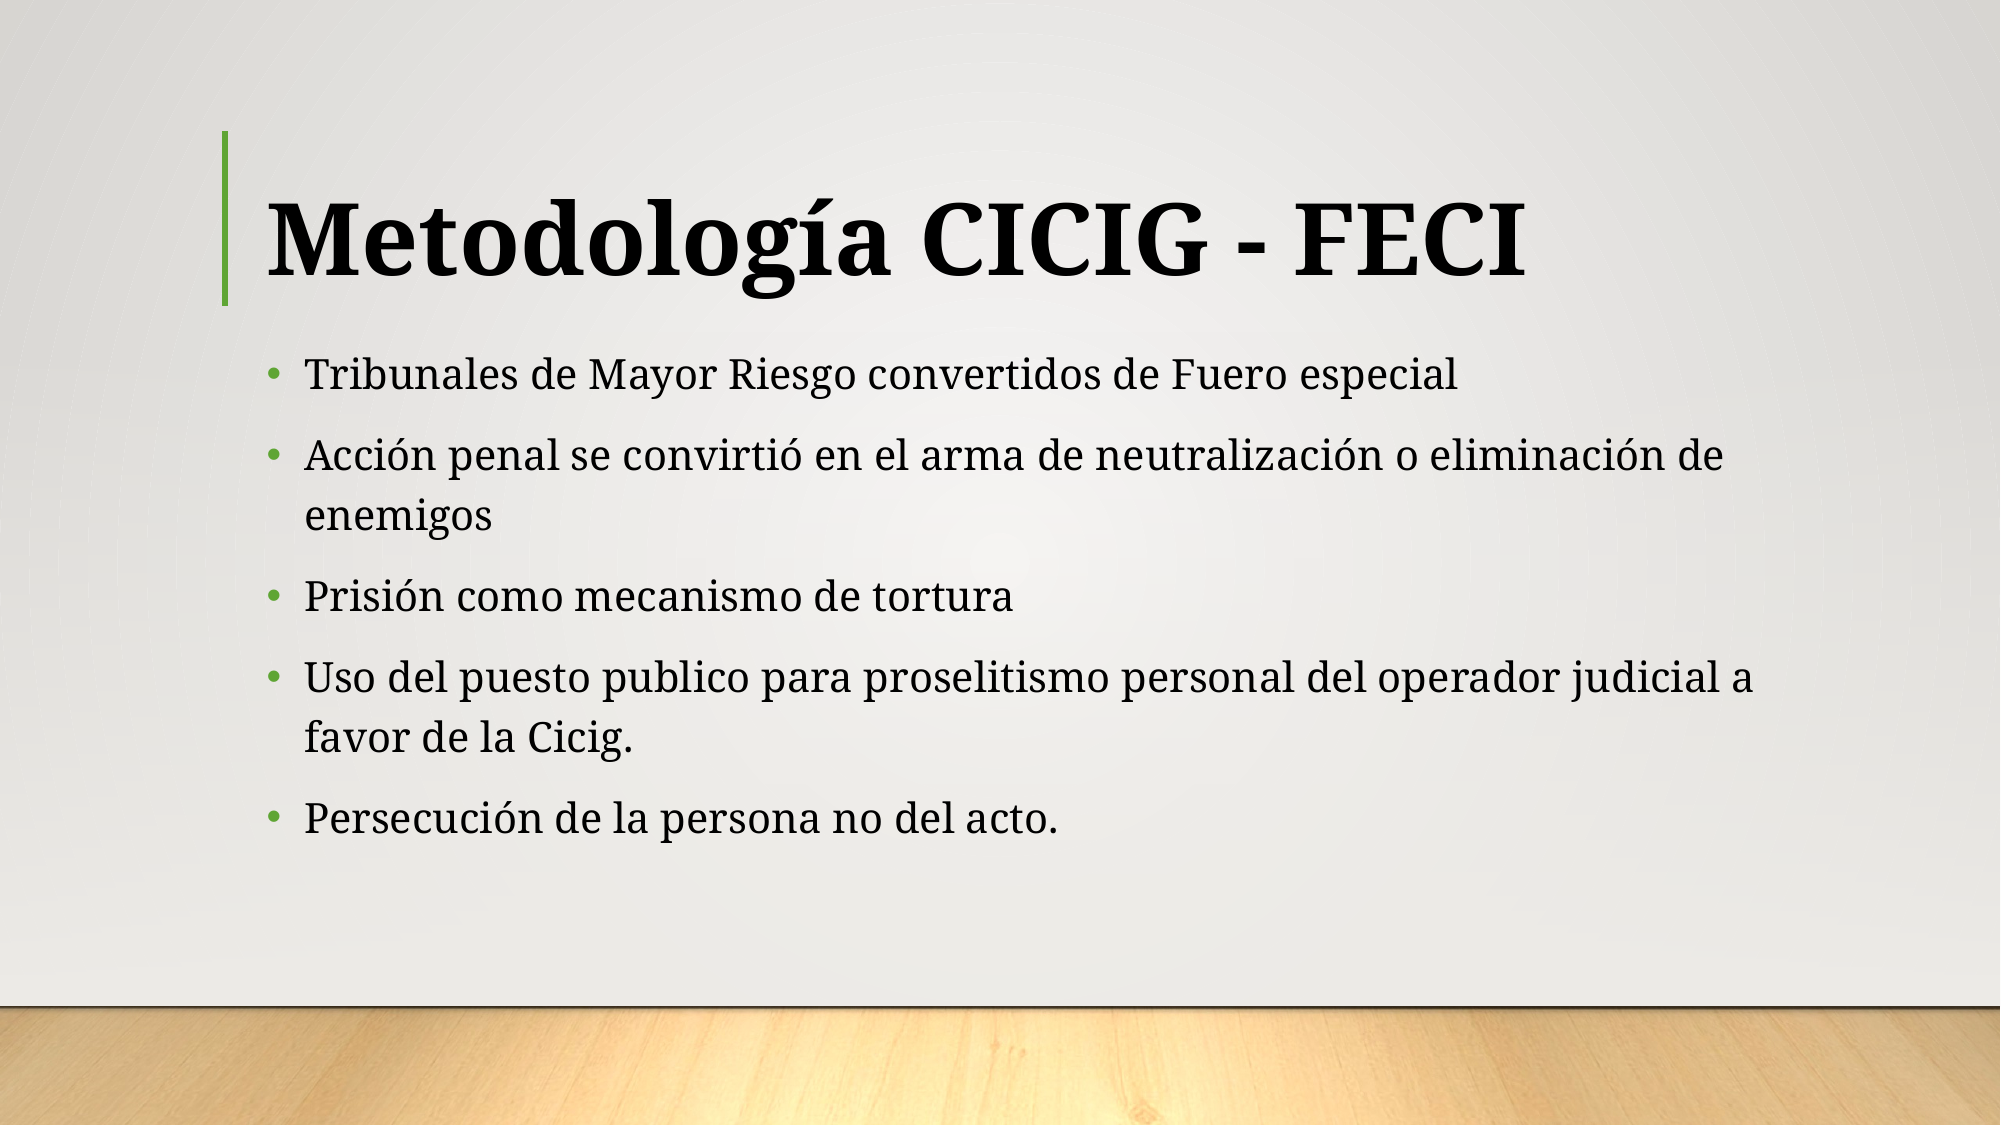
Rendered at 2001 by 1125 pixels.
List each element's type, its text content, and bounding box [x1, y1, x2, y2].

list Tribunales de Mayor Riesgo convertidos de Fuero especial Acción penal se convirtió en el arma de neutralización o eliminación de enemigos Prisión como mecanismo de tortura Uso del puesto publico para proselitismo personal del operador judicial a favor de la Cicig. Persecución de la persona no del acto. [251, 330, 1814, 897]
title Metodología CICIG - FECI [251, 131, 1814, 305]
picture [0, 1006, 2000, 1125]
